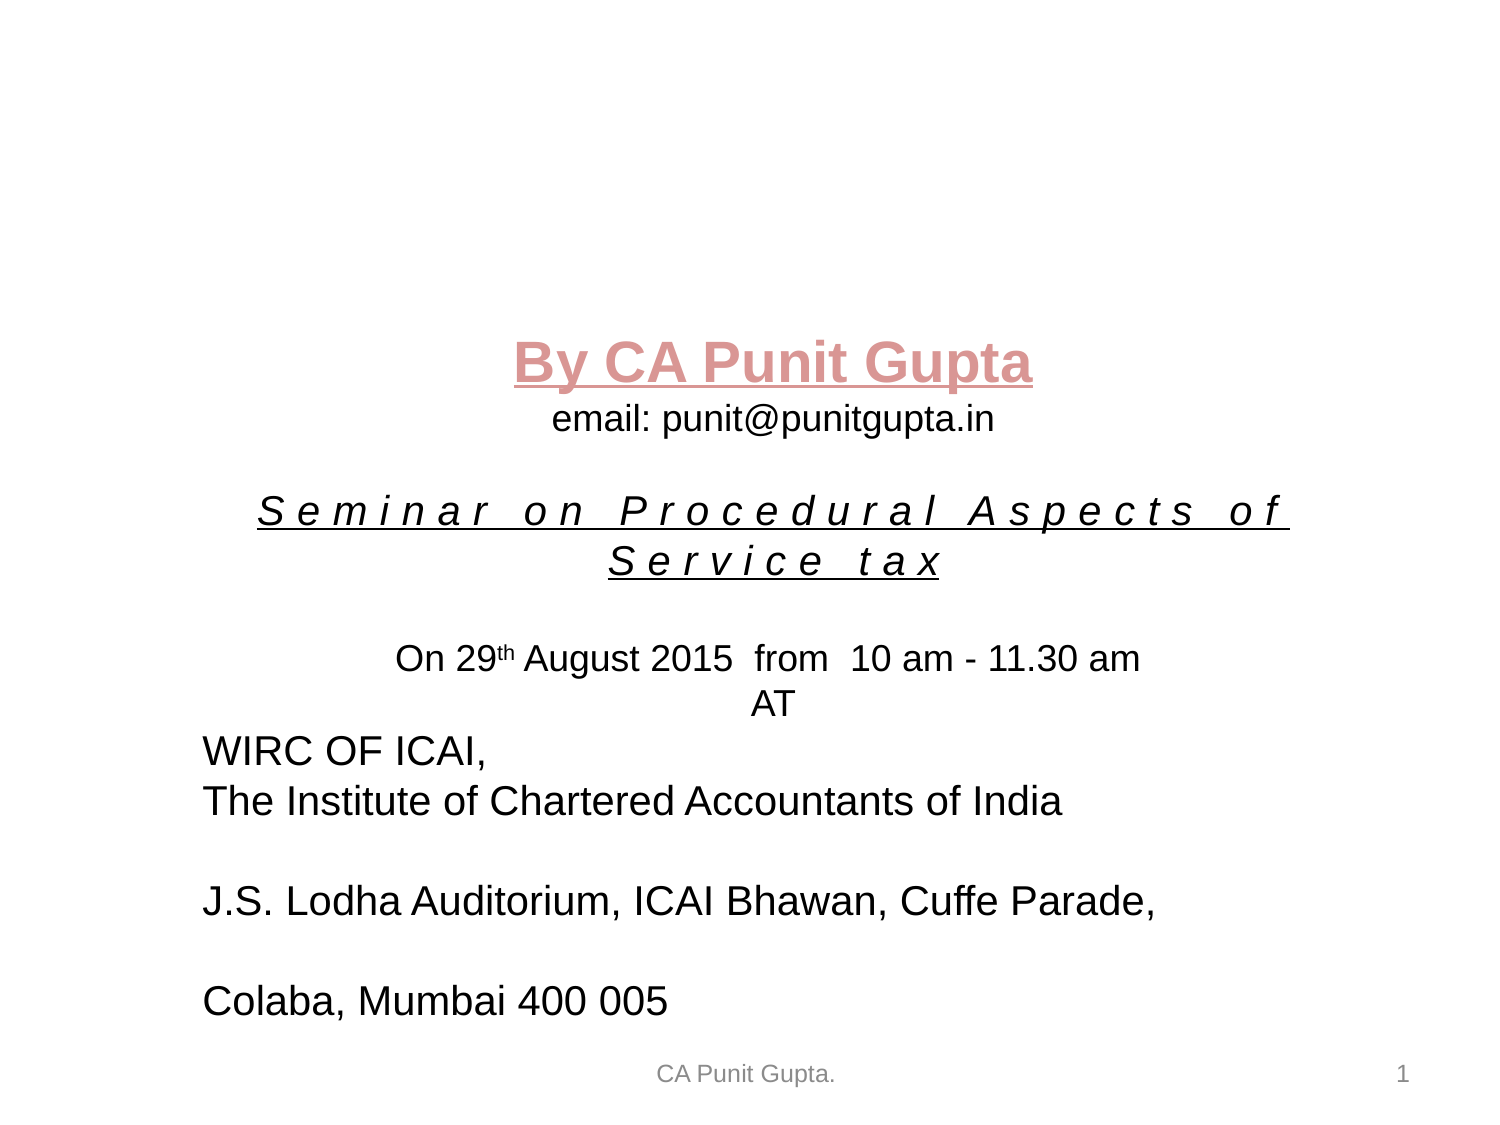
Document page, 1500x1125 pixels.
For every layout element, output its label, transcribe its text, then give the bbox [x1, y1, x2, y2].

text_box By CA Punit Gupta email: punit@punitgupta.in Seminar on Procedural Aspects of Service tax On 29th August 2015 from 10 am - 11.30 am AT WIRC OF ICAI, The Institute of Chartered Accountants of India J.S. Lodha Auditorium, ICAI Bhawan, Cuffe Parade, Colaba, Mumbai 400 005 [187, 316, 1360, 1032]
footer CA Punit Gupta. [512, 1042, 988, 1103]
slide_number 1 [1074, 1042, 1425, 1103]
